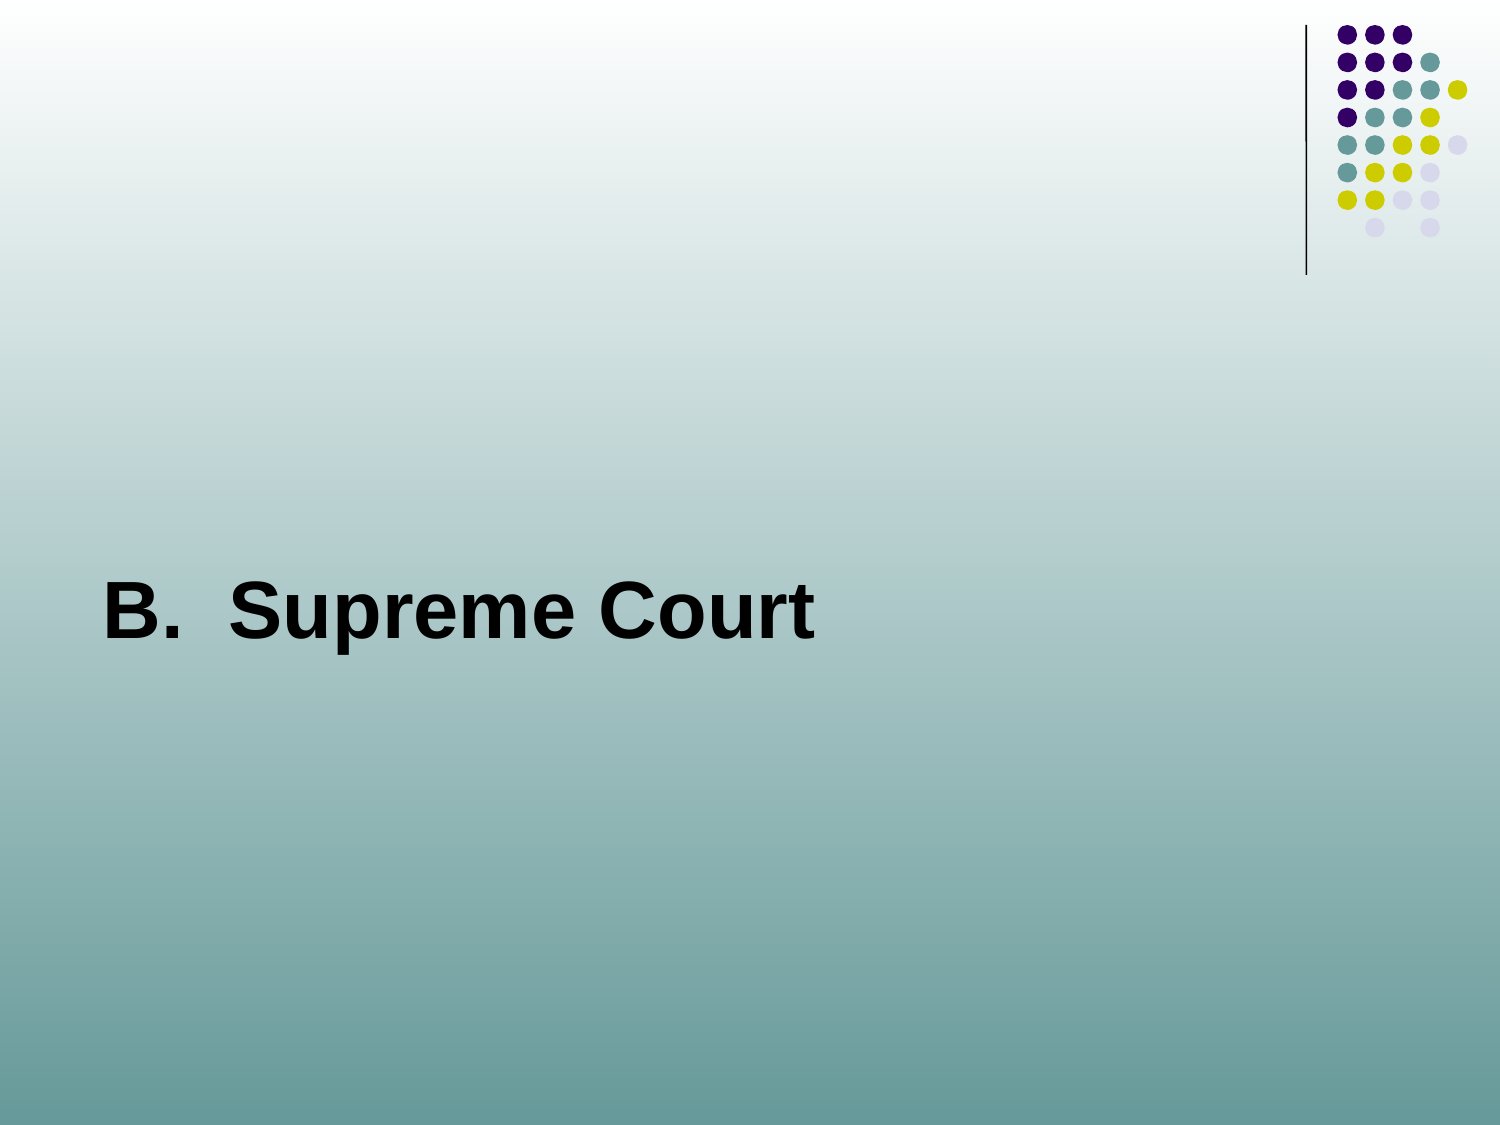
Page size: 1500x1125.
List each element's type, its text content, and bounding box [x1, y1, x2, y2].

title B. Supreme Court [87, 450, 1325, 663]
